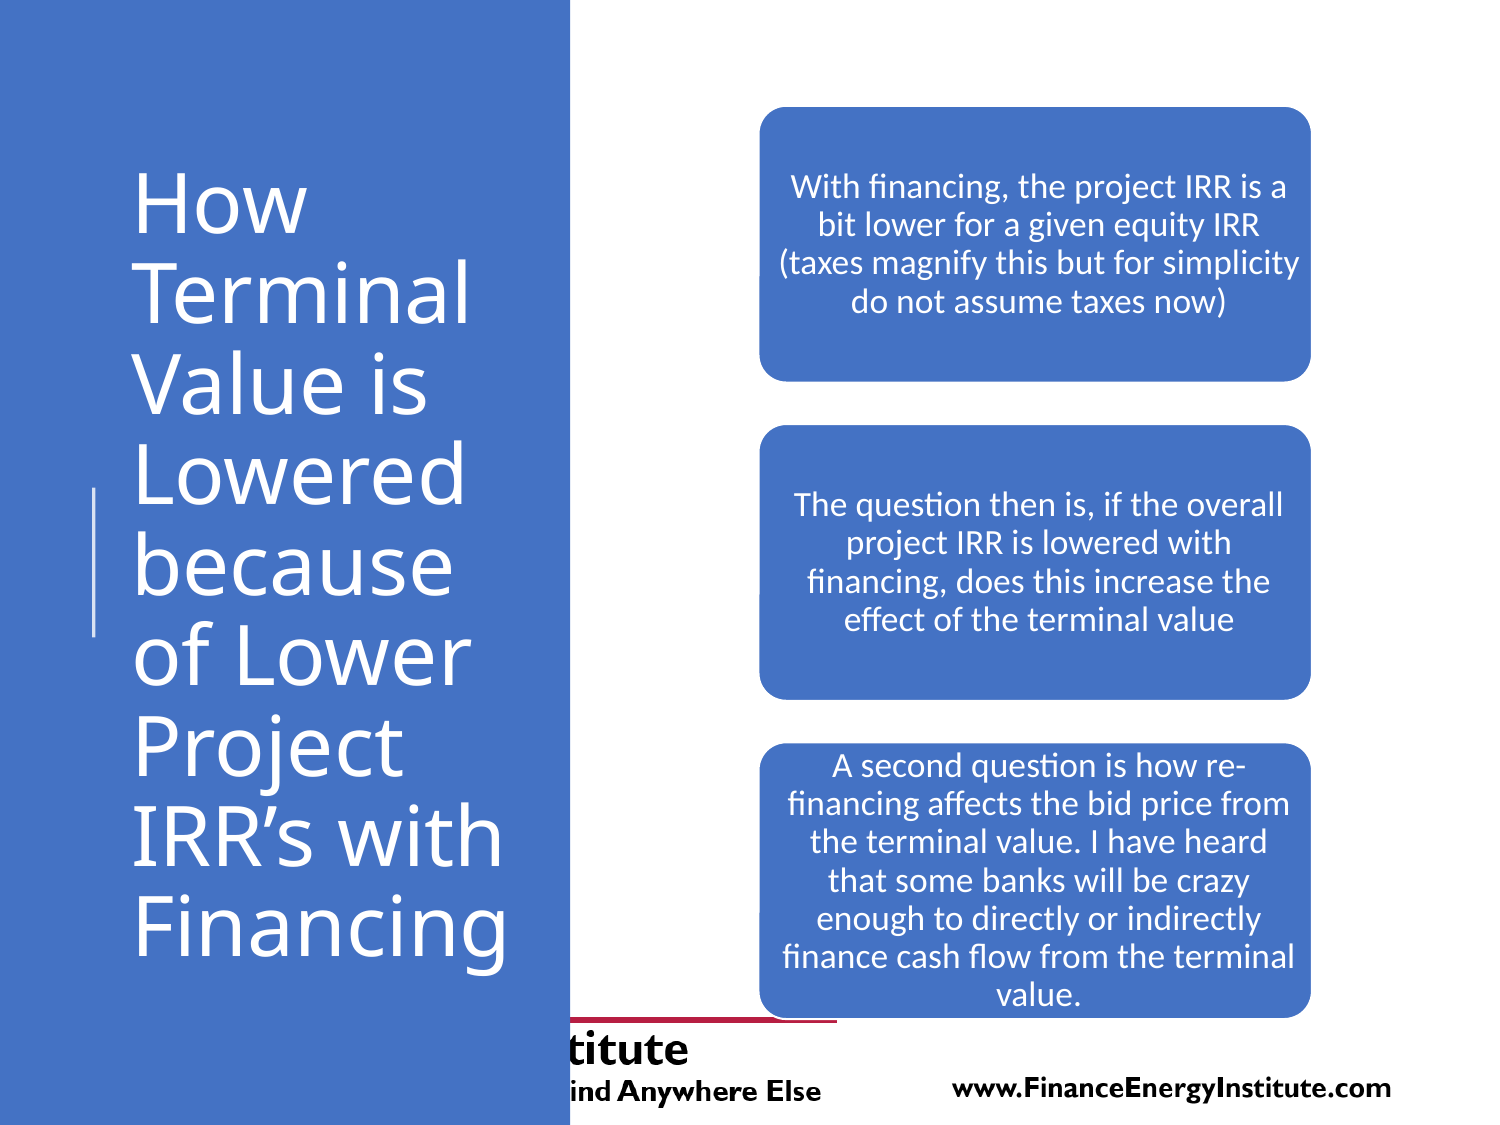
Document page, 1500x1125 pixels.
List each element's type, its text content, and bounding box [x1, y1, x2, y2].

picture [571, 1006, 837, 1125]
text_box [0, 0, 571, 1125]
picture [947, 1071, 1400, 1108]
title How Terminal Value is Lowered because of Lower Project IRR’s with Financing [116, 116, 531, 1020]
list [649, 105, 1421, 1020]
